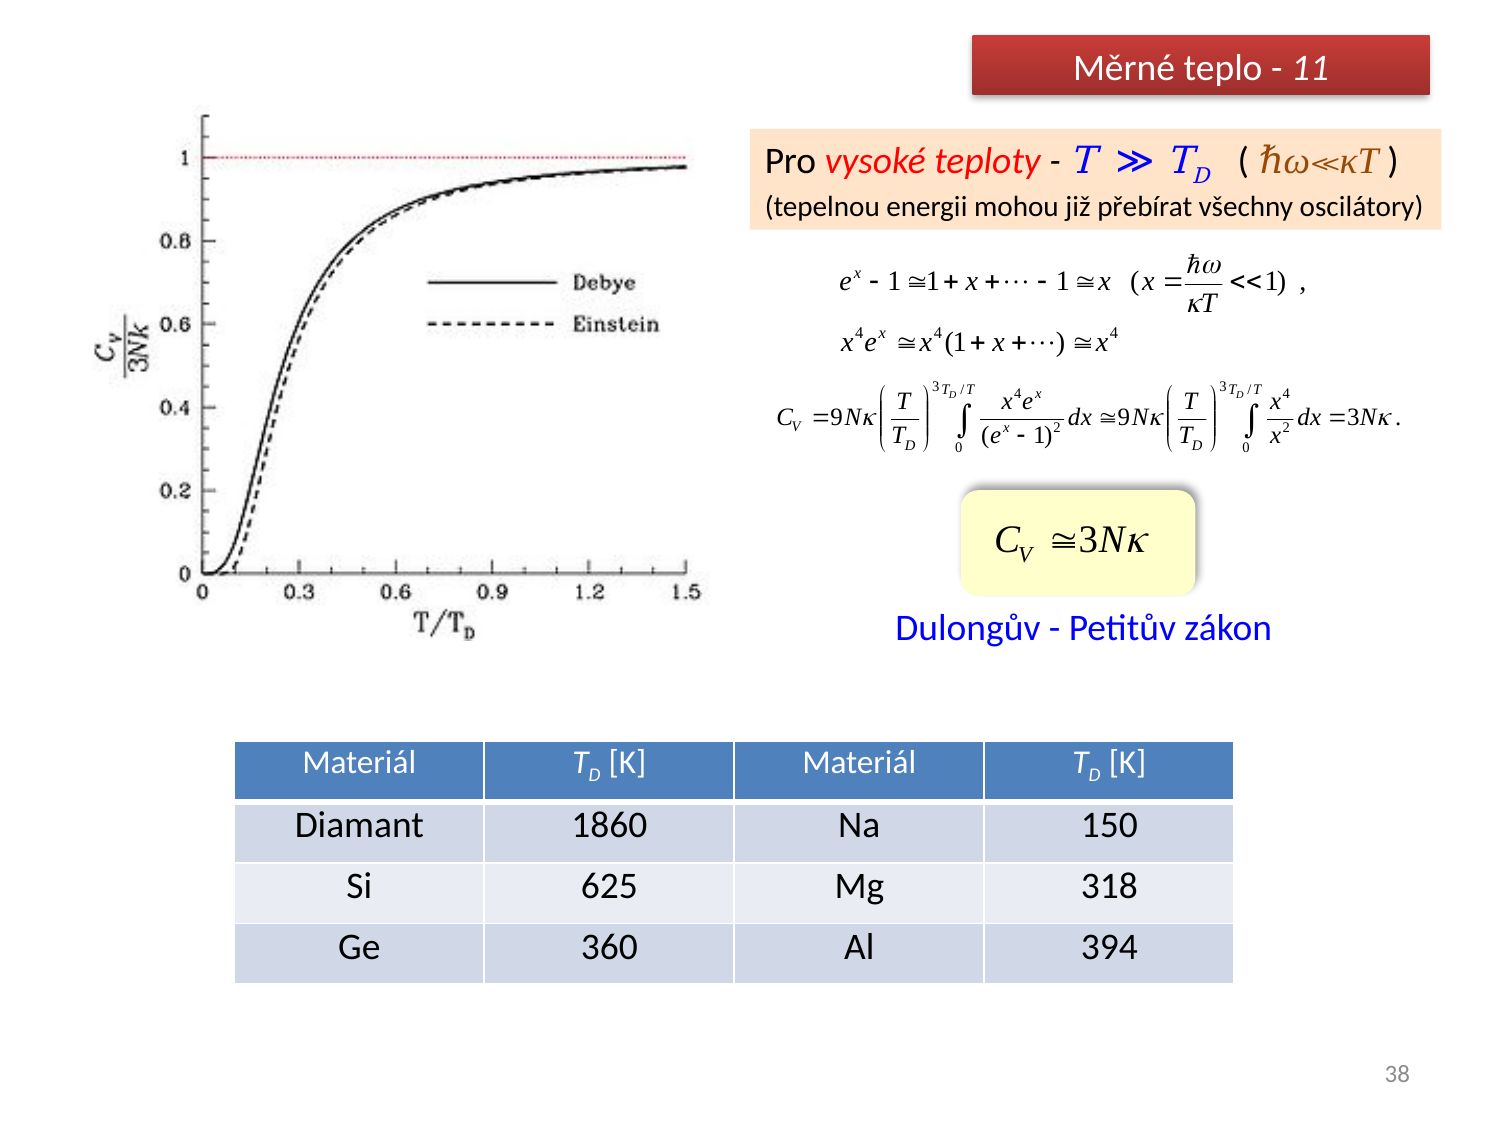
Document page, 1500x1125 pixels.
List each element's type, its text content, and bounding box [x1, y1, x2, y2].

table_cell 394 [985, 924, 1233, 983]
text_box Pro vysoké teploty - T ≫ TD ( ℏω≪κT ) (tepelnou energii mohou již přebírat všechny oscilátory) [749, 128, 1442, 230]
text_box Měrné teplo - 11 [972, 35, 1430, 95]
table_cell 318 [985, 864, 1233, 923]
table_cell Al [735, 924, 983, 983]
table_cell Diamant [235, 805, 483, 862]
table_cell 1860 [485, 805, 733, 862]
slide_number 38 [1074, 1042, 1425, 1103]
table_cell Ge [235, 924, 483, 983]
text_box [843, 489, 1325, 657]
table_cell 150 [985, 805, 1233, 862]
table_header TD [K] [985, 742, 1233, 799]
table_cell Mg [735, 864, 983, 923]
table_cell 625 [485, 864, 733, 923]
picture [93, 105, 719, 642]
table_header Materiál [735, 742, 983, 799]
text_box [773, 245, 1405, 459]
table_header Materiál [235, 742, 483, 799]
table_cell 360 [485, 924, 733, 983]
table_cell Na [735, 805, 983, 862]
table_header TD [K] [485, 742, 733, 799]
table_cell Si [235, 864, 483, 923]
